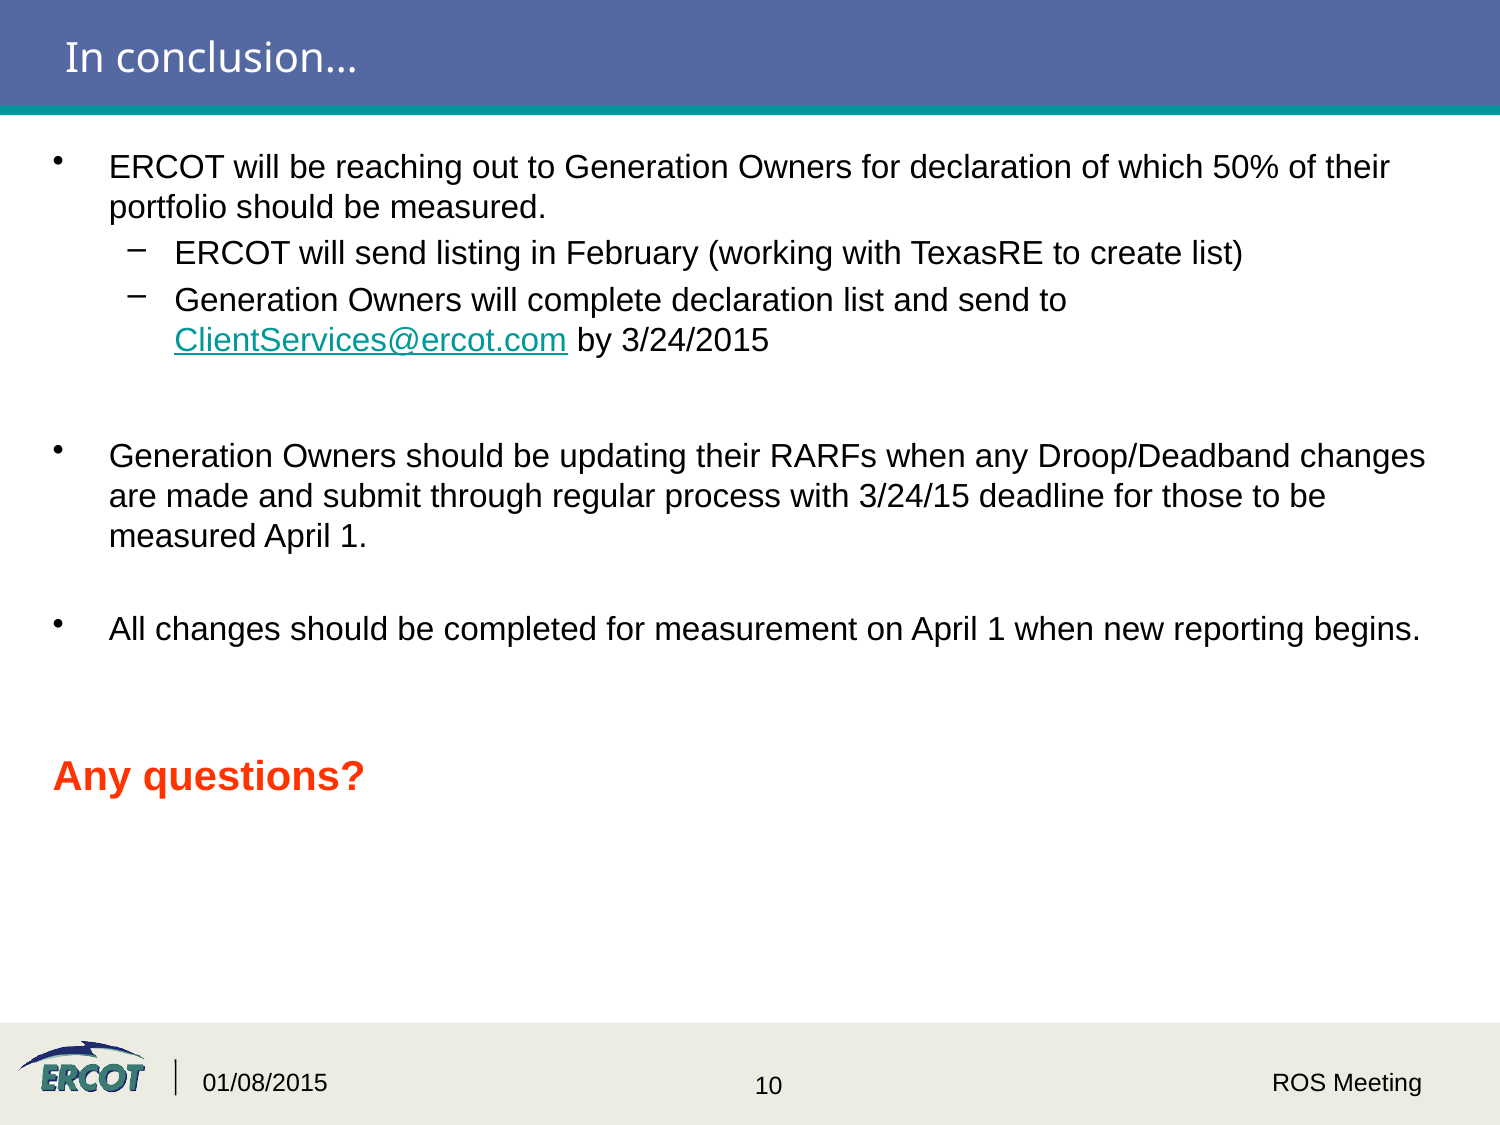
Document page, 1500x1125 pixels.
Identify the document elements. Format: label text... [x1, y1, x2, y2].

picture [10, 1031, 151, 1111]
title In conclusion… [50, 0, 1450, 113]
footer ROS Meeting [1025, 1059, 1438, 1125]
list ERCOT will be reaching out to Generation Owners for declaration of which 50% of their portfolio should be measured. ERCOT will send listing in February (working with TexasRE to create list) Generation Owners will complete declaration list and send to ClientServices@ercot.com by 3/24/2015 Generation Owners should be updating their RARFs when any Droop/Deadband changes are made and submit through regular process with 3/24/15 deadline for those to be measured April 1. All changes should be completed for measurement on April 1 when new reporting begins. Any questions? [37, 137, 1463, 975]
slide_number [187, 1059, 538, 1125]
